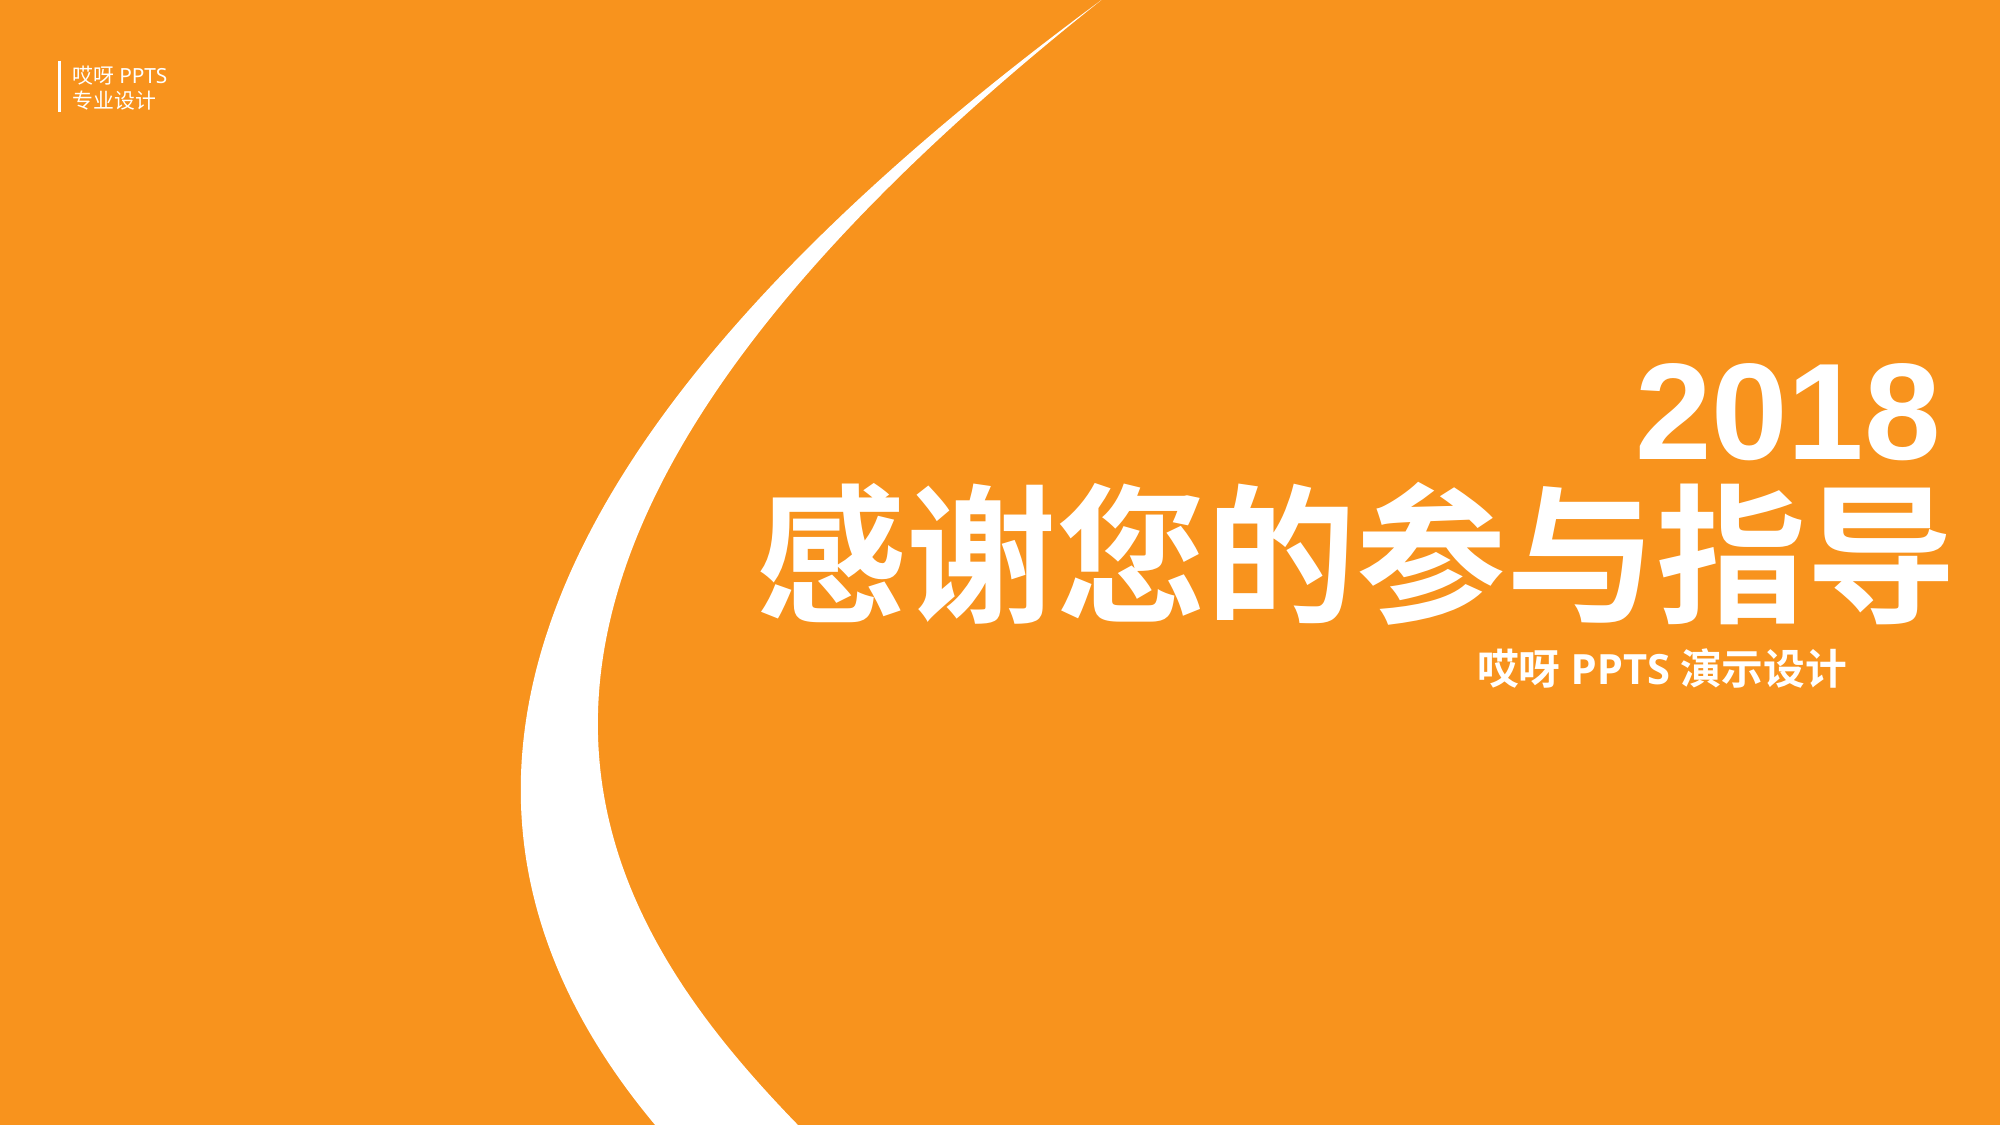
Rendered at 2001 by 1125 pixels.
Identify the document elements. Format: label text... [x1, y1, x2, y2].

text_box 感谢您的参与指导 [741, 454, 1972, 649]
text_box 2018 [1620, 315, 1957, 454]
text_box 哎呀PPTS演示设计 [1462, 635, 1863, 701]
text_box [520, 0, 1102, 1125]
text_box 哎呀PPTS 专业设计 [58, 55, 183, 120]
